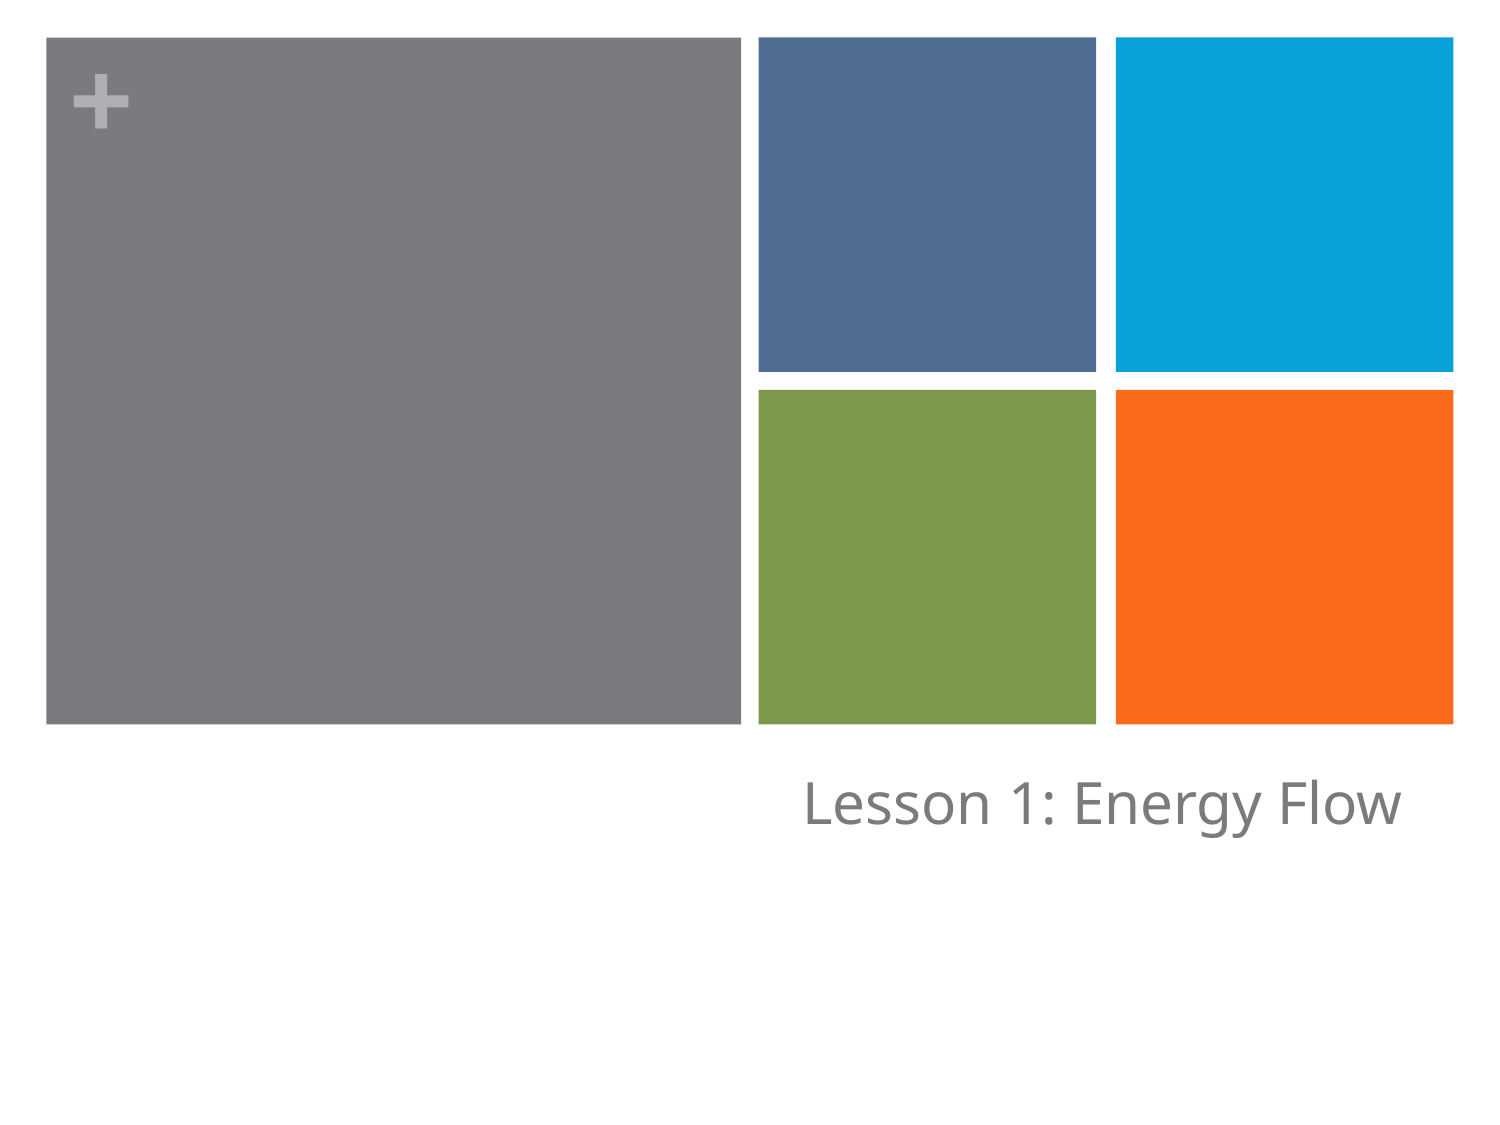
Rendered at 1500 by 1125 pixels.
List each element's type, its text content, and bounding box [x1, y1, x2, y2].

title Lesson 1: Energy Flow [787, 758, 1450, 912]
